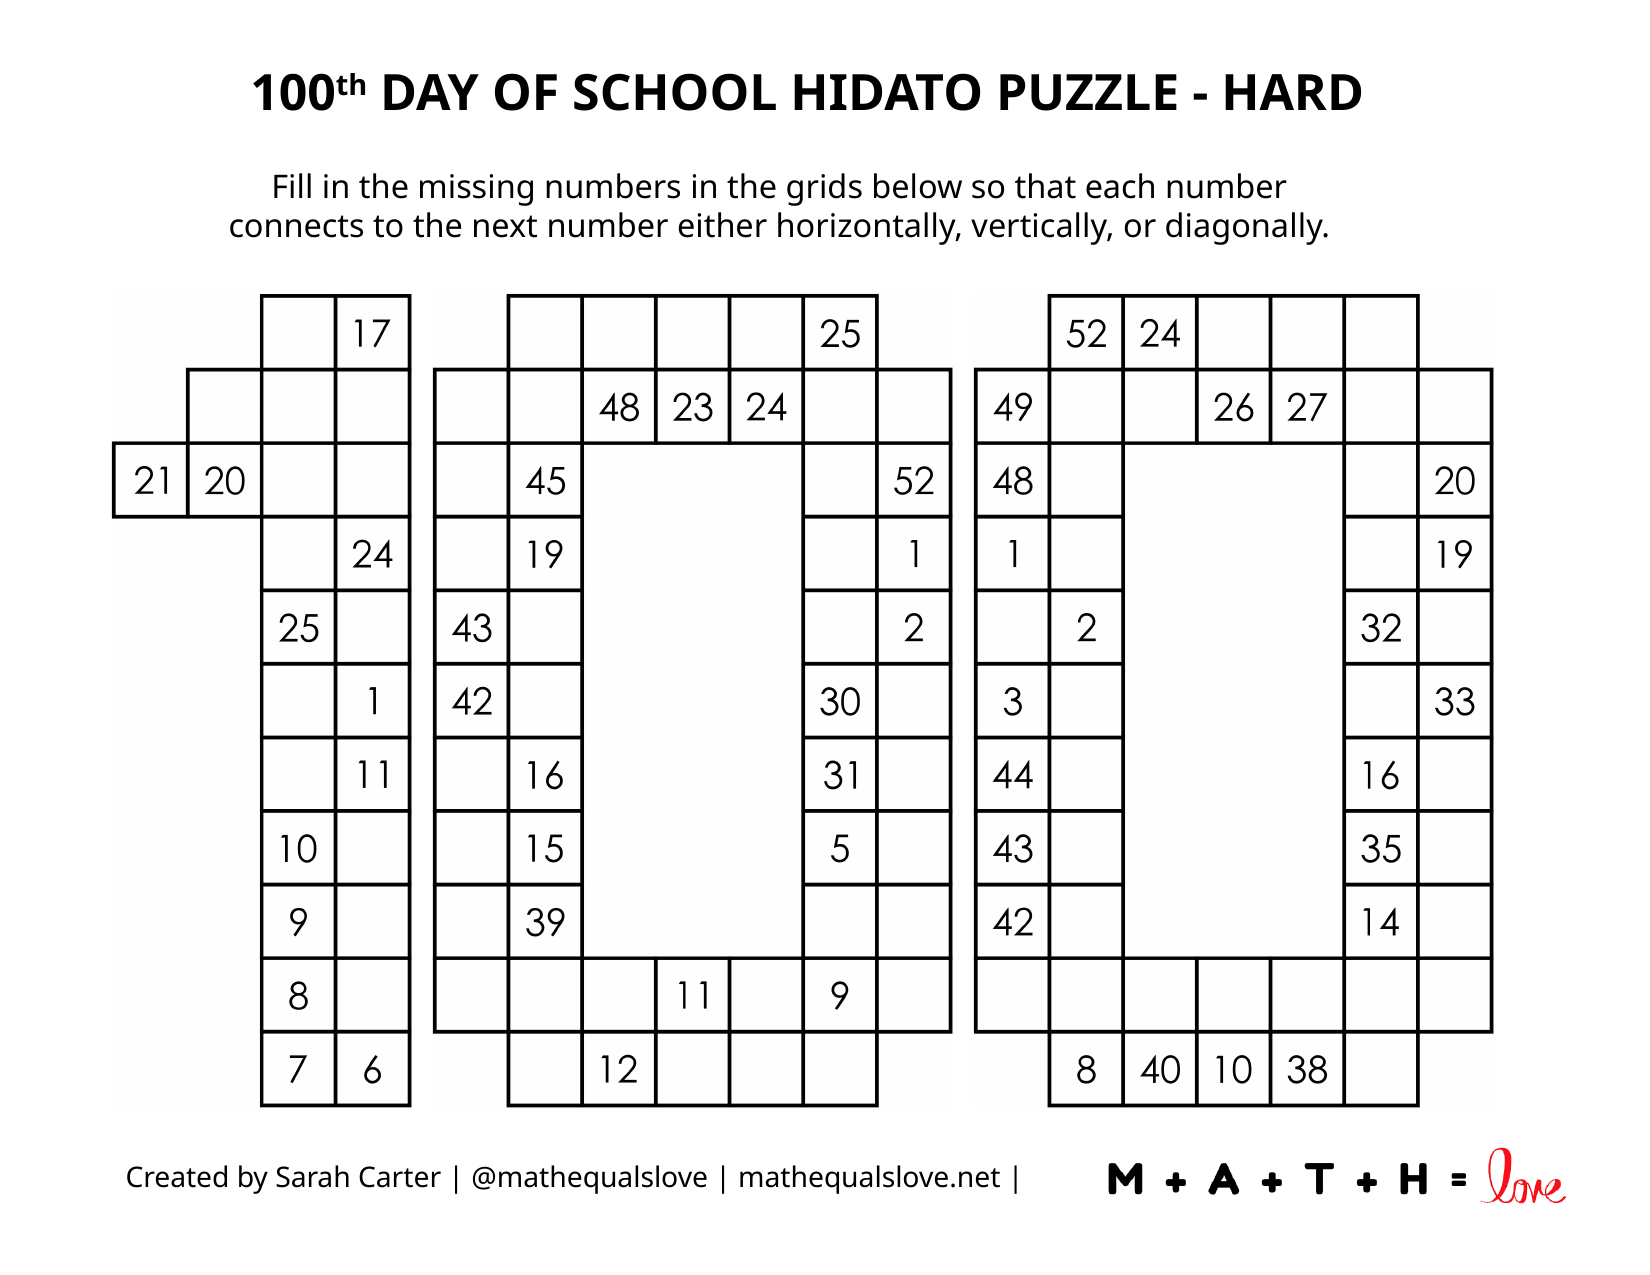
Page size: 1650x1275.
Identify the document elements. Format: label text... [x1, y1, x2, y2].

text_box 100th DAY OF SCHOOL HIDATO PUZZLE - HARD [67, 52, 1548, 128]
text_box Created by Sarah Carter | @mathequalslove | mathequalslove.net | [110, 1151, 1091, 1201]
picture [1091, 1143, 1578, 1209]
picture [110, 292, 413, 1110]
picture [431, 292, 954, 1110]
picture [972, 292, 1496, 1110]
text_box Fill in the missing numbers in the grids below so that each number connects to the next number either horizontally, vertically, or diagonally. [0, 158, 1610, 252]
